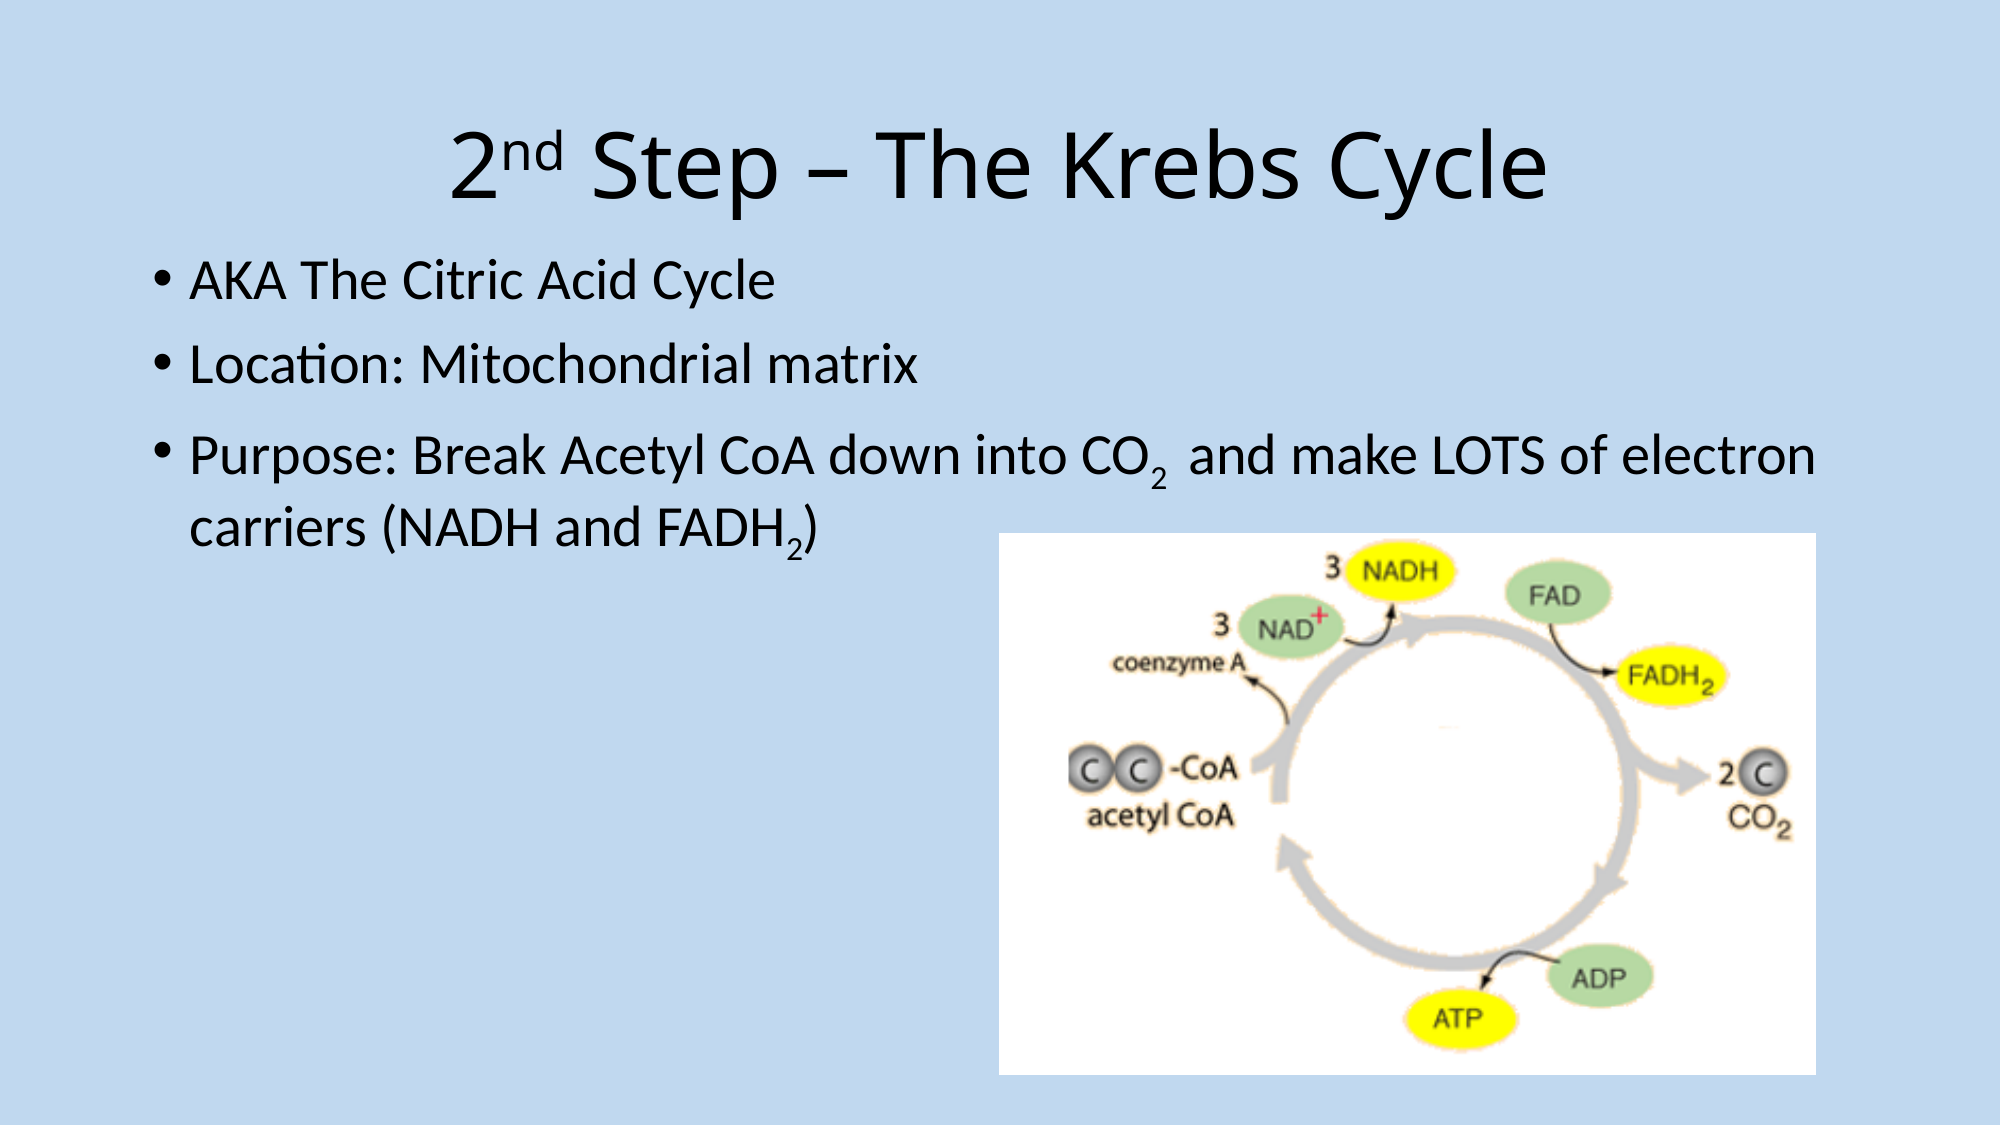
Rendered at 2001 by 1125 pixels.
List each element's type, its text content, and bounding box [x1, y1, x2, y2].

title 2nd Step – The Krebs Cycle [137, 59, 1863, 242]
picture [999, 533, 1816, 1075]
list AKA The Citric Acid Cycle Location: Mitochondrial matrix Purpose: Break Acetyl CoA down into CO2 and make LOTS of electron carriers (NADH and FADH2) [137, 242, 1863, 956]
